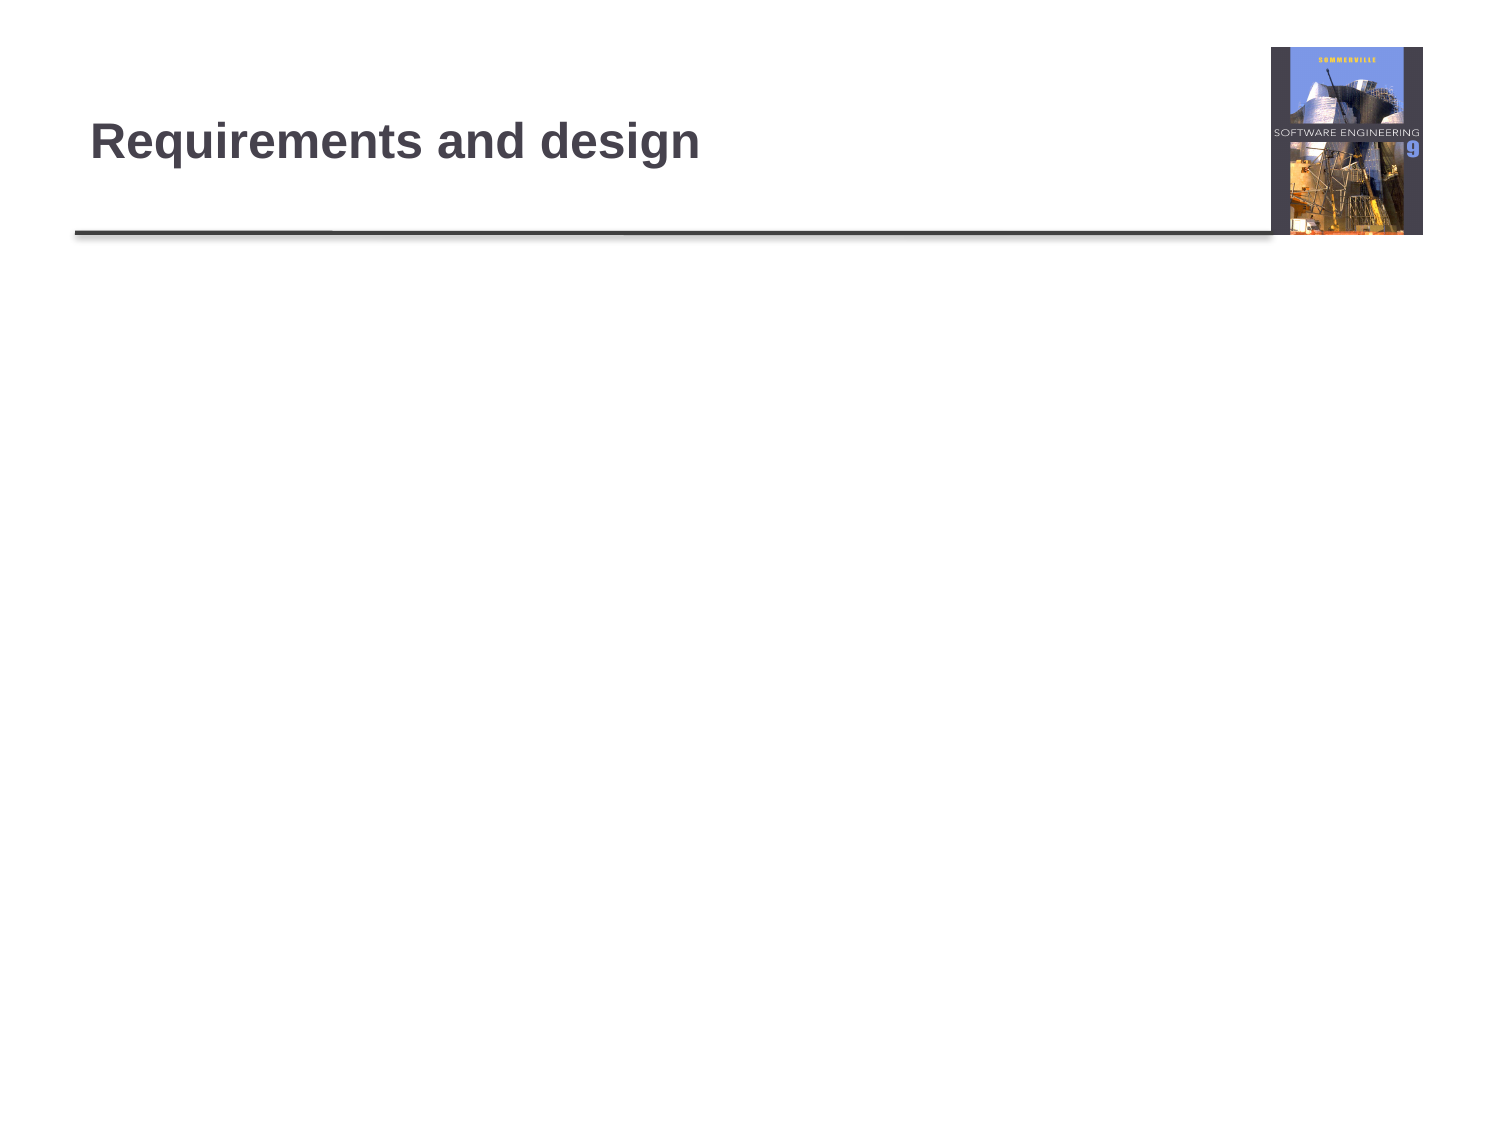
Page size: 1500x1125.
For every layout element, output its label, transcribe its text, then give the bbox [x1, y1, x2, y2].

picture [1272, 47, 1423, 235]
title Requirements and design [74, 44, 1272, 233]
